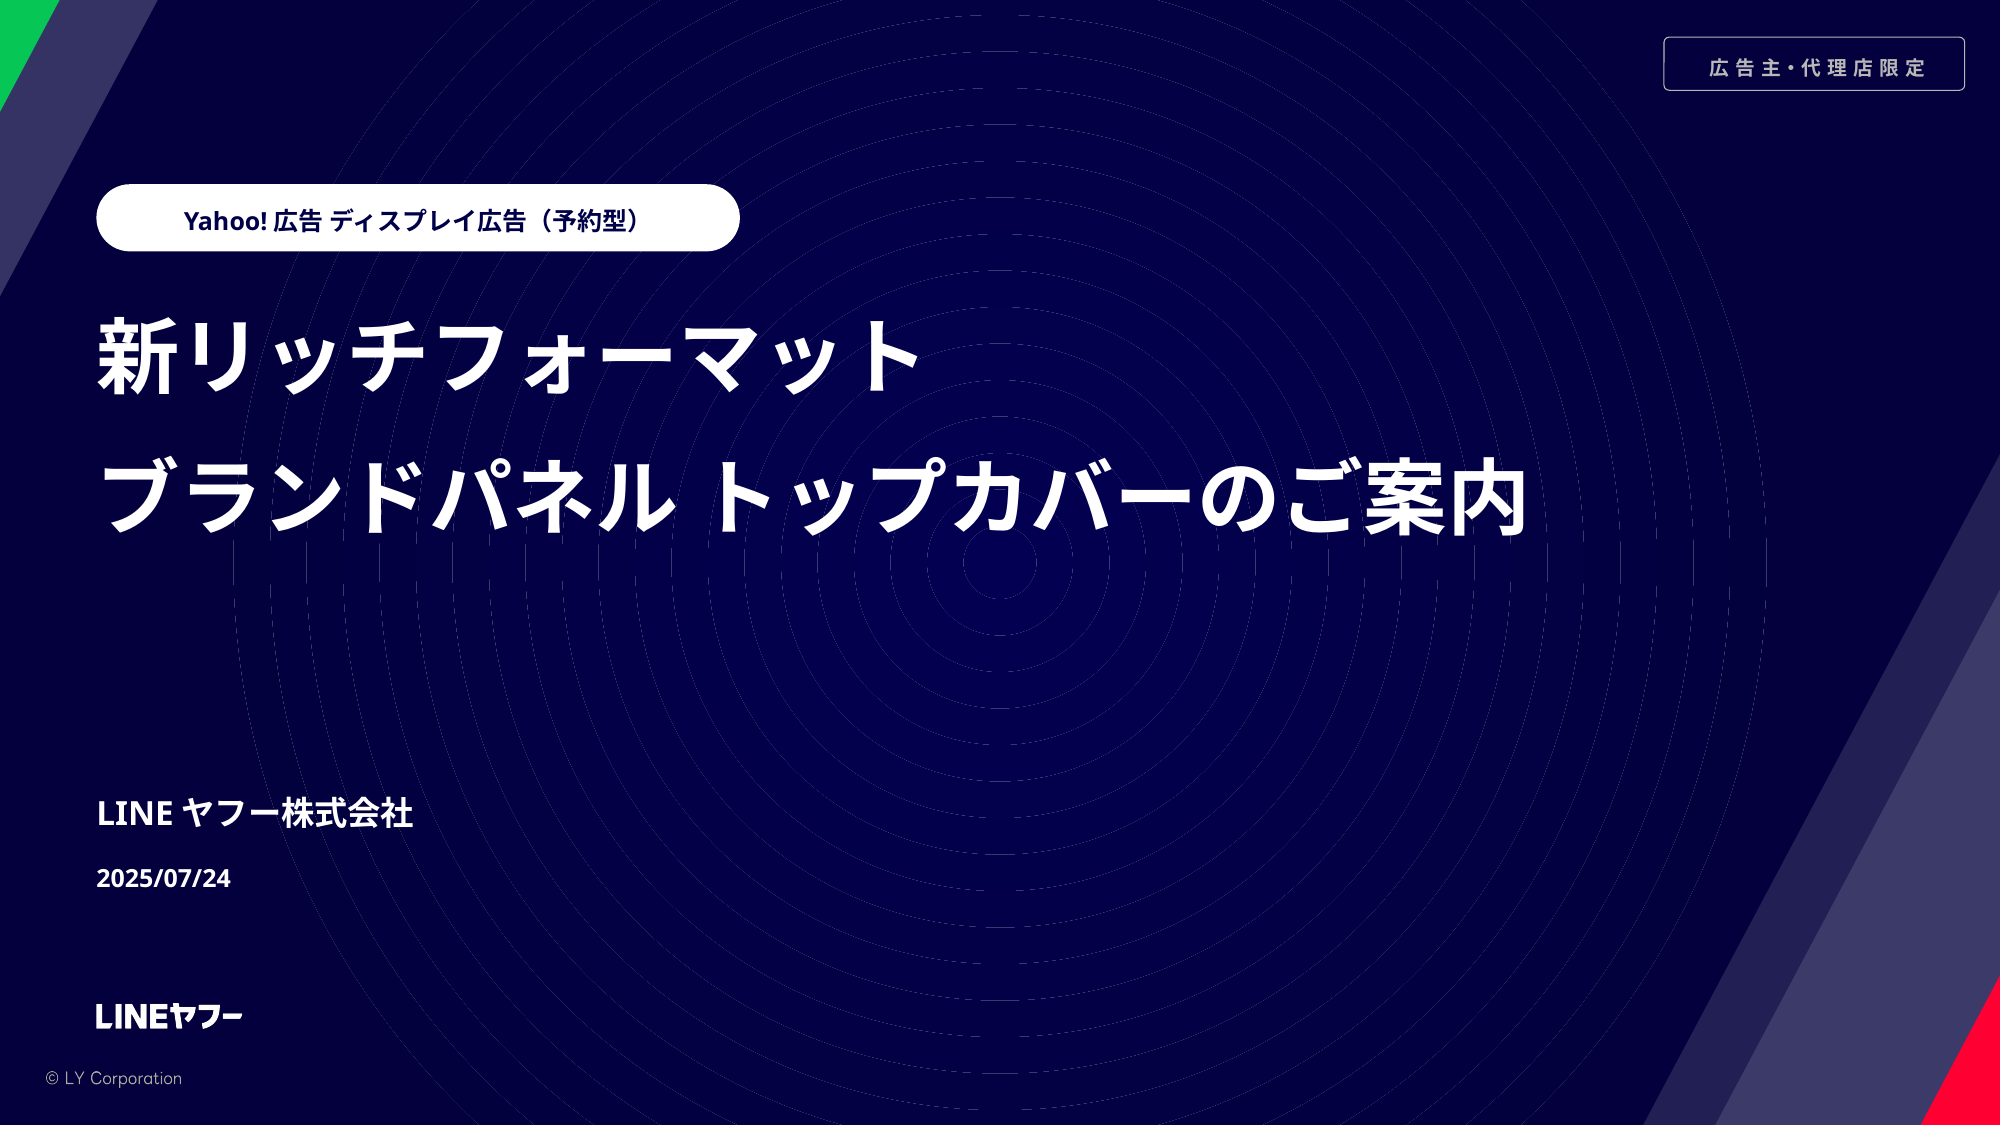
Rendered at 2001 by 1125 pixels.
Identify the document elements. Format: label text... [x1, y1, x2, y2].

list LINEヤフー株式会社 [96, 723, 1552, 832]
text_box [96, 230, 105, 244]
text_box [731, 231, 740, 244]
text_box Yahoo!広告 ディスプレイ広告（予約型） [94, 182, 742, 253]
picture [46, 1071, 181, 1088]
list 2025/07/24 [96, 865, 939, 902]
list 新リッチフォーマット ブランドパネル トップカバーのご案内 [96, 278, 1904, 618]
